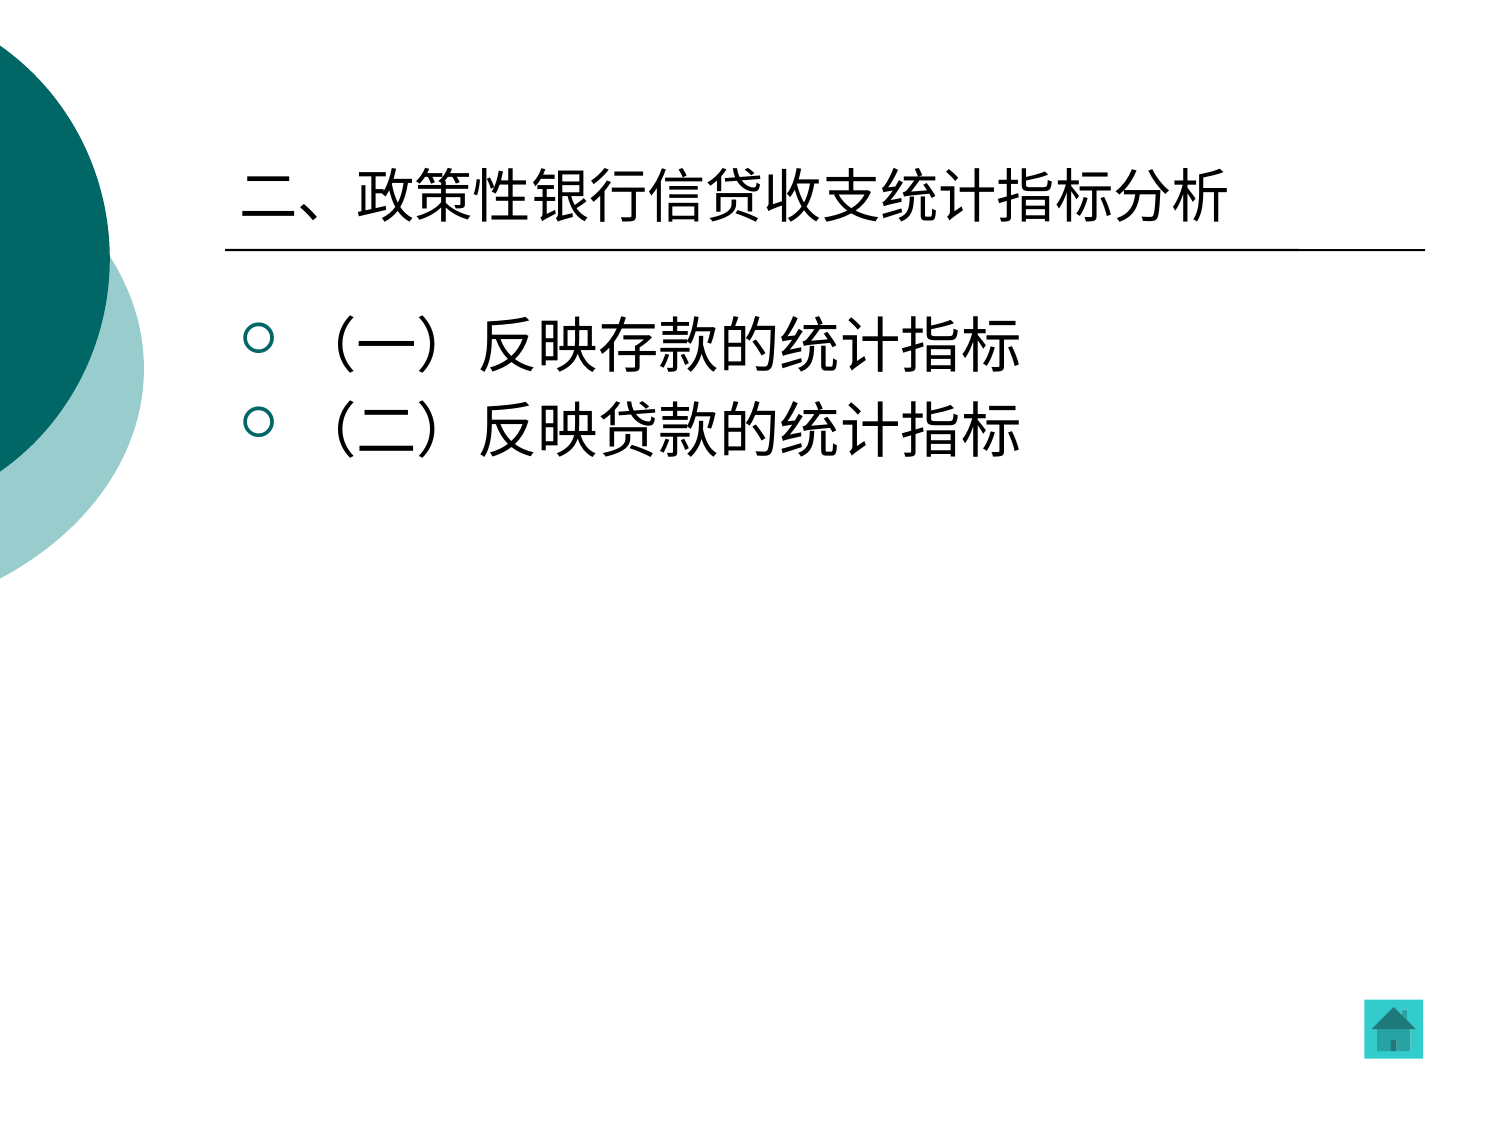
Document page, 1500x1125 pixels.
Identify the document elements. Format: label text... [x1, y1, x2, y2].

text_box [1364, 999, 1424, 1059]
title 二、政策性银行信贷收支统计指标分析 [224, 49, 1425, 238]
list （一）反映存款的统计指标 （二）反映贷款的统计指标 [224, 299, 1425, 975]
